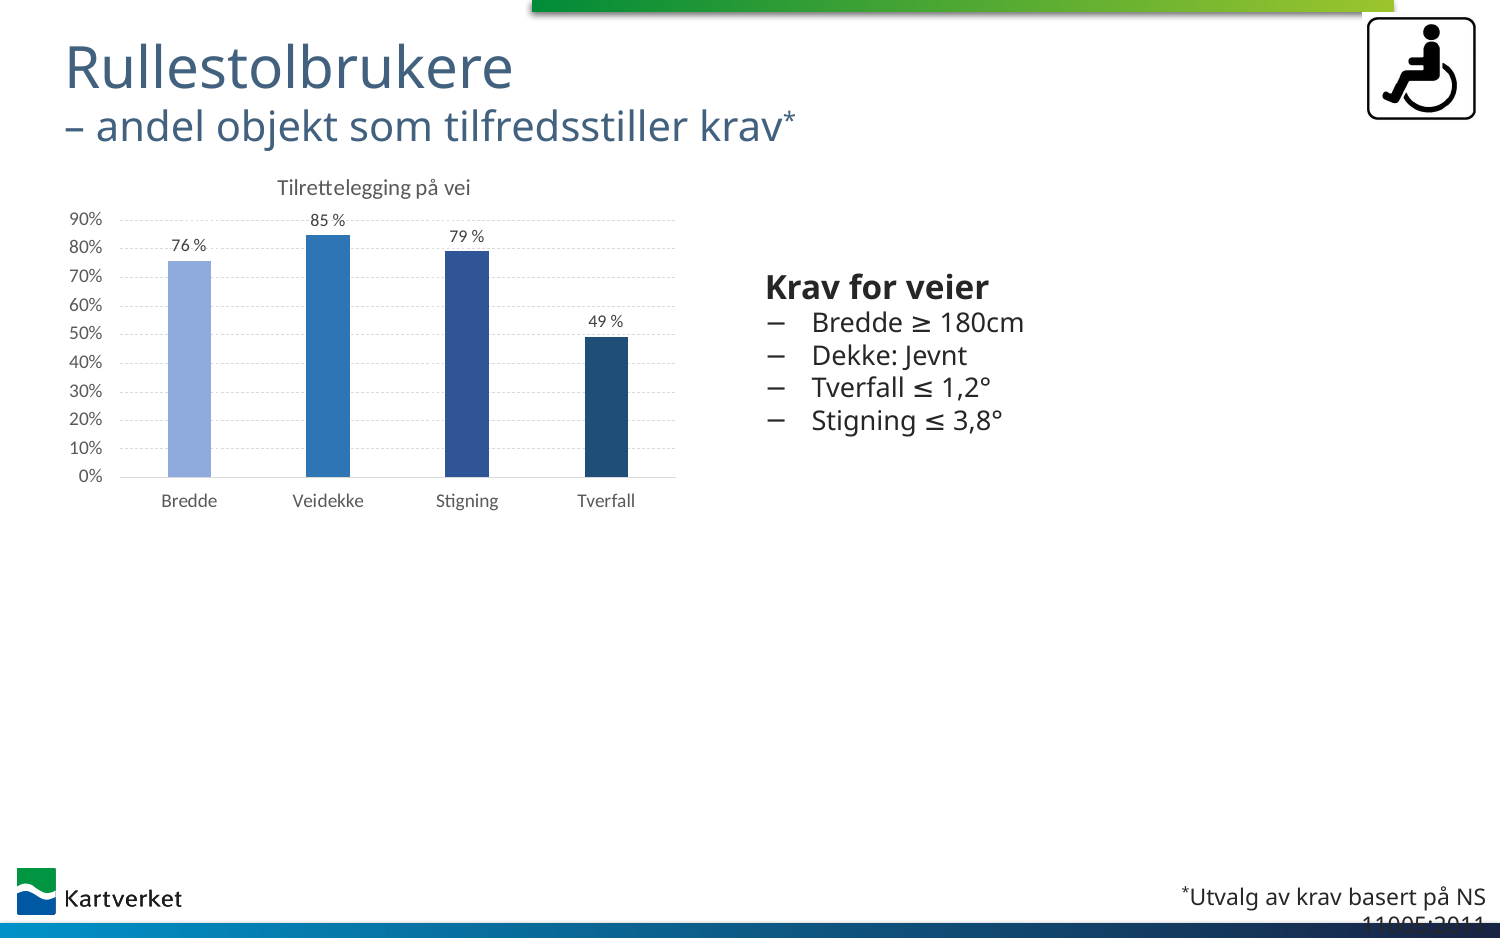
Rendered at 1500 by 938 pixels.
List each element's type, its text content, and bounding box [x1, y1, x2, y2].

text_box *Utvalg av krav basert på NS 11005:2011 [1068, 873, 1500, 938]
text_box Rullestolbrukere – andel objekt som tilfredsstiller krav* [49, 25, 1431, 158]
picture [1362, 12, 1481, 126]
text_box Krav for veier Bredde ≥ 180cm Dekke: Jevnt Tverfall ≤ 1,2° Stigning ≤ 3,8° [750, 258, 1234, 444]
picture [62, 166, 687, 519]
